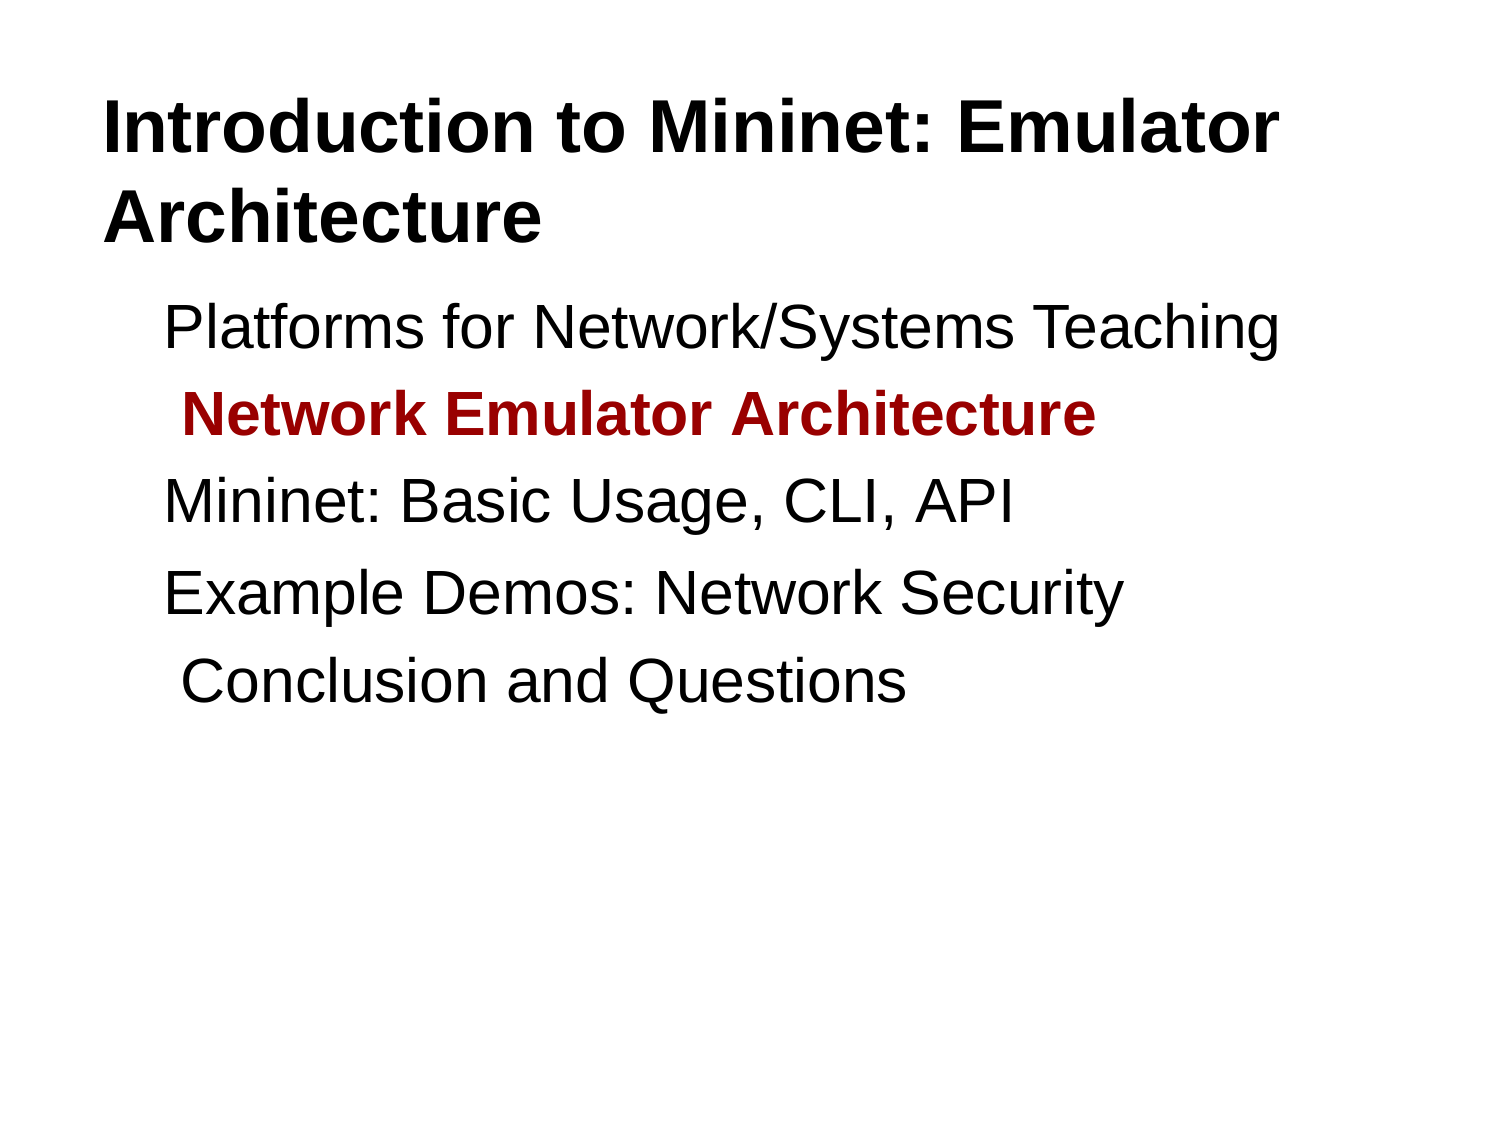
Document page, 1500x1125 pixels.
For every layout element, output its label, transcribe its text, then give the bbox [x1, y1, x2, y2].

text_box Platforms for Network/Systems Teaching Network Emulator Architecture Mininet: Basic Usage, CLI, API Example Demos: Network Security Conclusion and Questions [161, 272, 1297, 715]
title Introduction to Mininet: Emulator Architecture [99, 75, 1500, 265]
